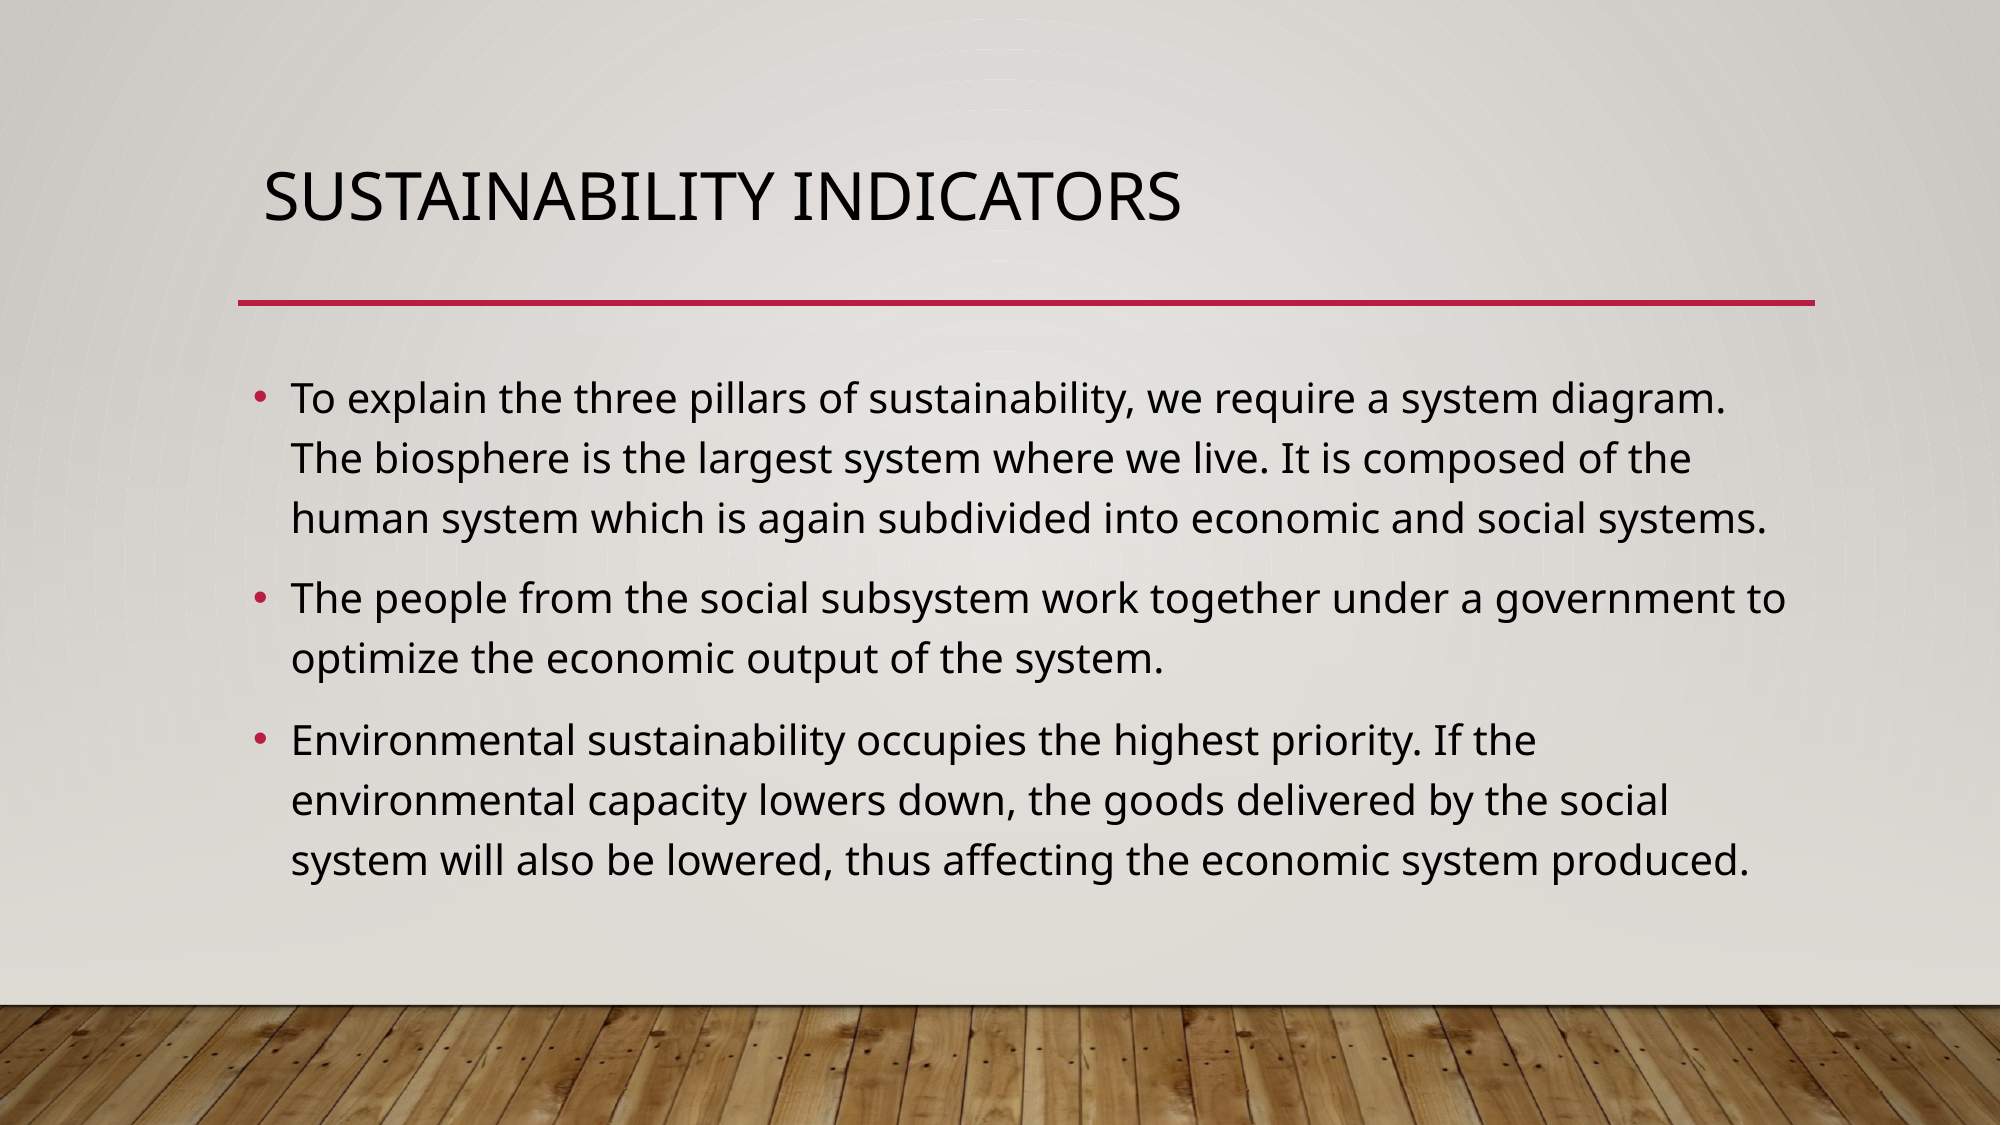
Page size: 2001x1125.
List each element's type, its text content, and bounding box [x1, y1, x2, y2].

title Sustainability indicators [248, 155, 1801, 312]
picture [0, 1005, 2000, 1125]
list To explain the three pillars of sustainability, we require a system diagram. The biosphere is the largest system where we live. It is composed of the human system which is again subdivided into economic and social systems. The people from the social subsystem work together under a government to optimize the economic output of the system. Environmental sustainability occupies the highest priority. If the environmental capacity lowers down, the goods delivered by the social system will also be lowered, thus affecting the economic system produced. [238, 354, 1814, 921]
